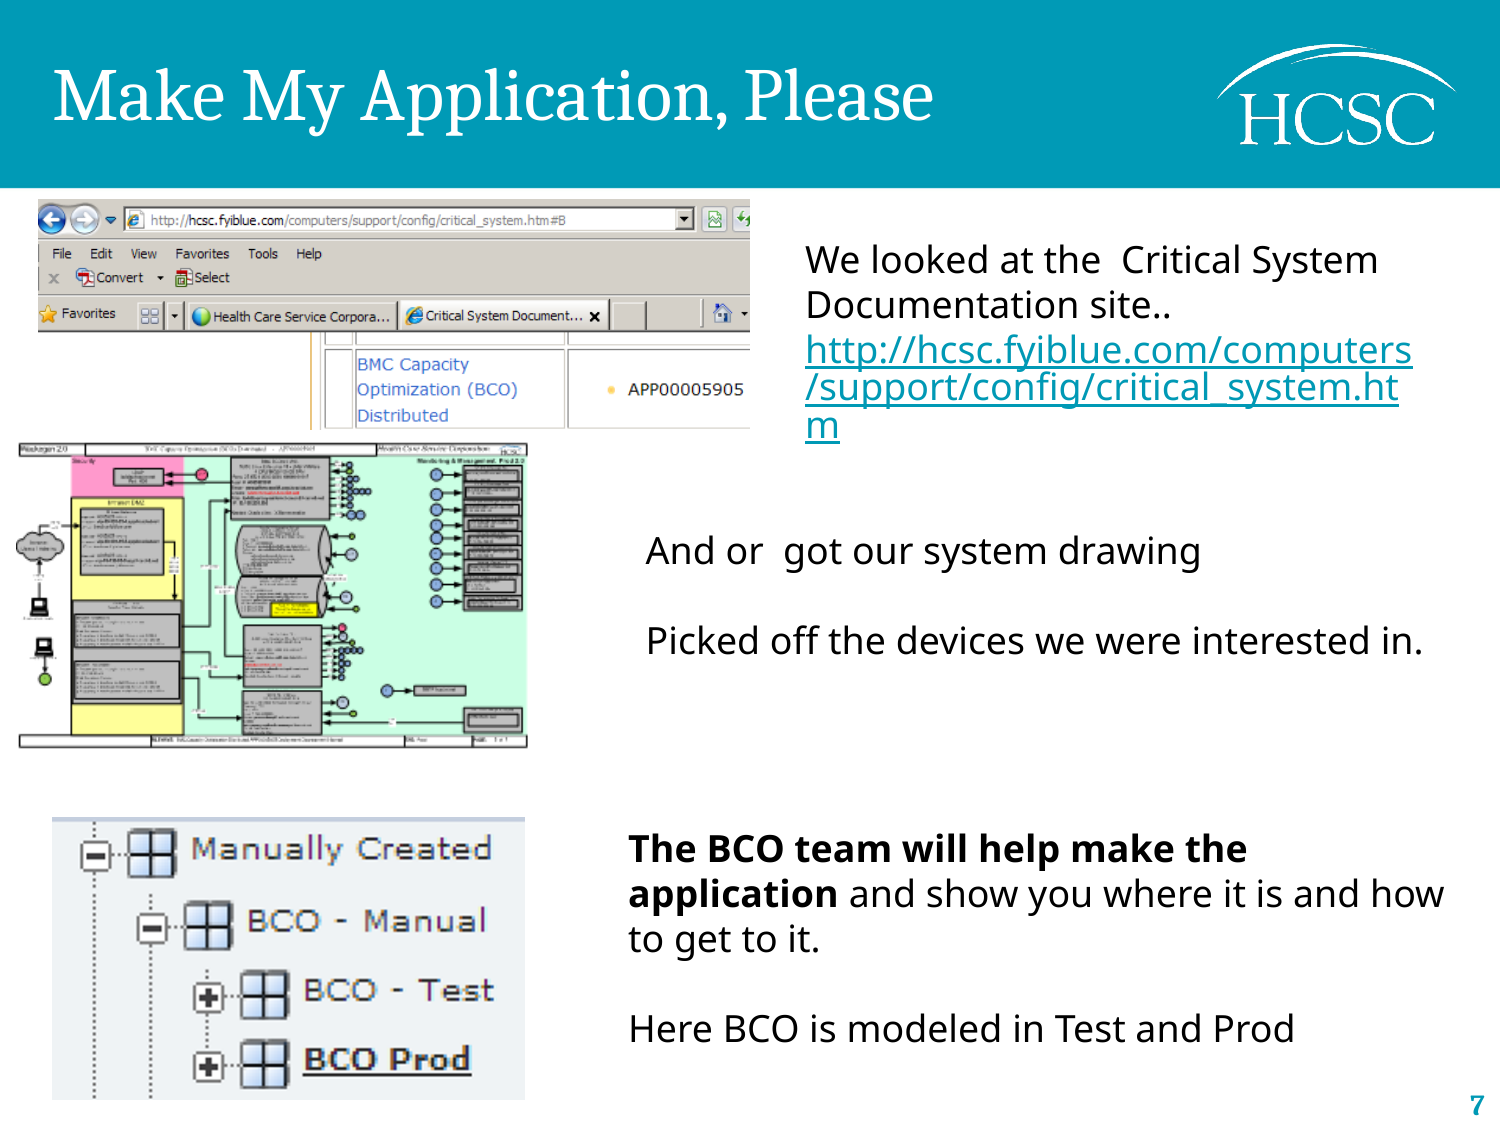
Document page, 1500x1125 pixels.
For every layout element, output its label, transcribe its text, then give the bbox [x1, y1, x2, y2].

title Make My Application, Please [37, 0, 1278, 181]
picture [52, 817, 526, 1101]
picture [0, 0, 1500, 751]
text_box The BCO team will help make the application and show you where it is and how to get to it. Here BCO is modeled in Test and Prod [613, 817, 1467, 1058]
text_box We looked at the Critical System Documentation site.. http://hcsc.fyiblue.com/computers/support/config/critical_system.htm [790, 228, 1441, 430]
text_box And or got our system drawing Picked off the devices we were interested in. [630, 519, 1449, 670]
